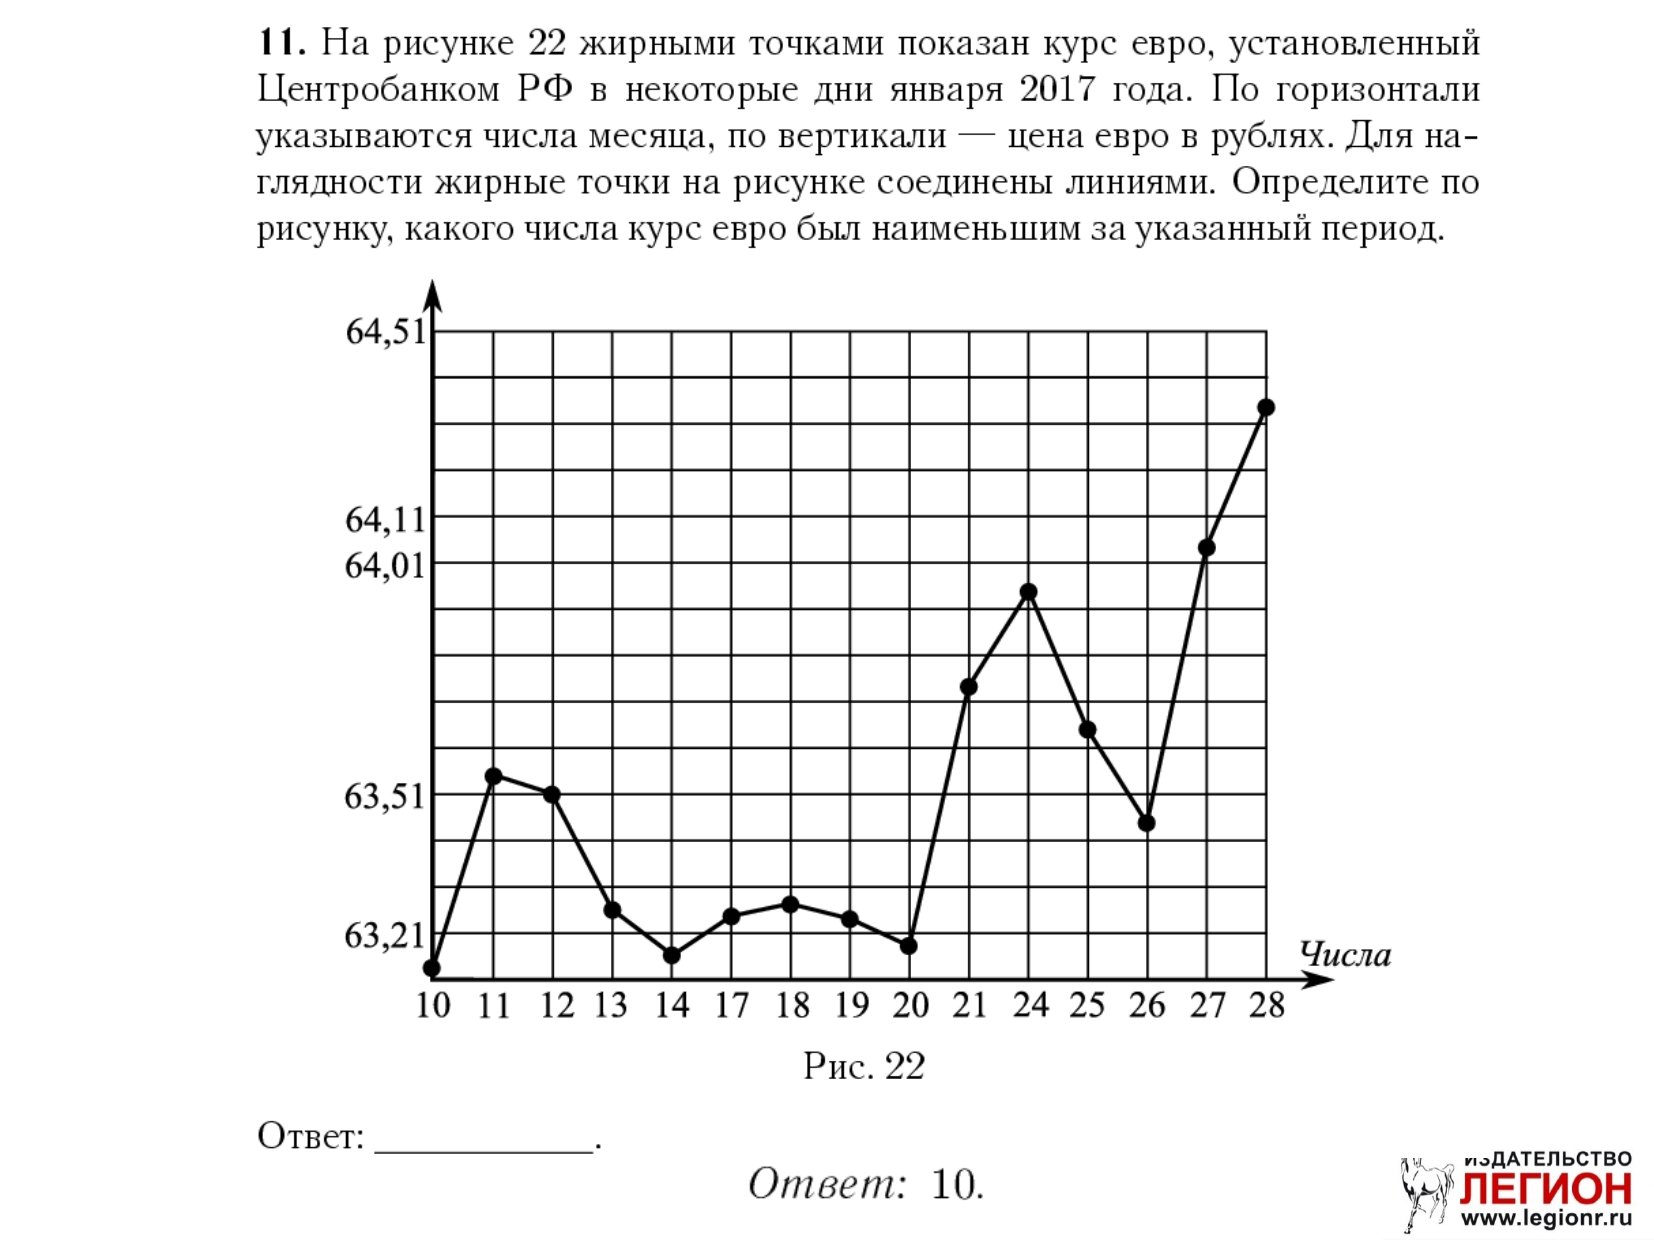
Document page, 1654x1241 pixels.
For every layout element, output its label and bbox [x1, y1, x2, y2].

picture [252, 22, 1654, 1241]
